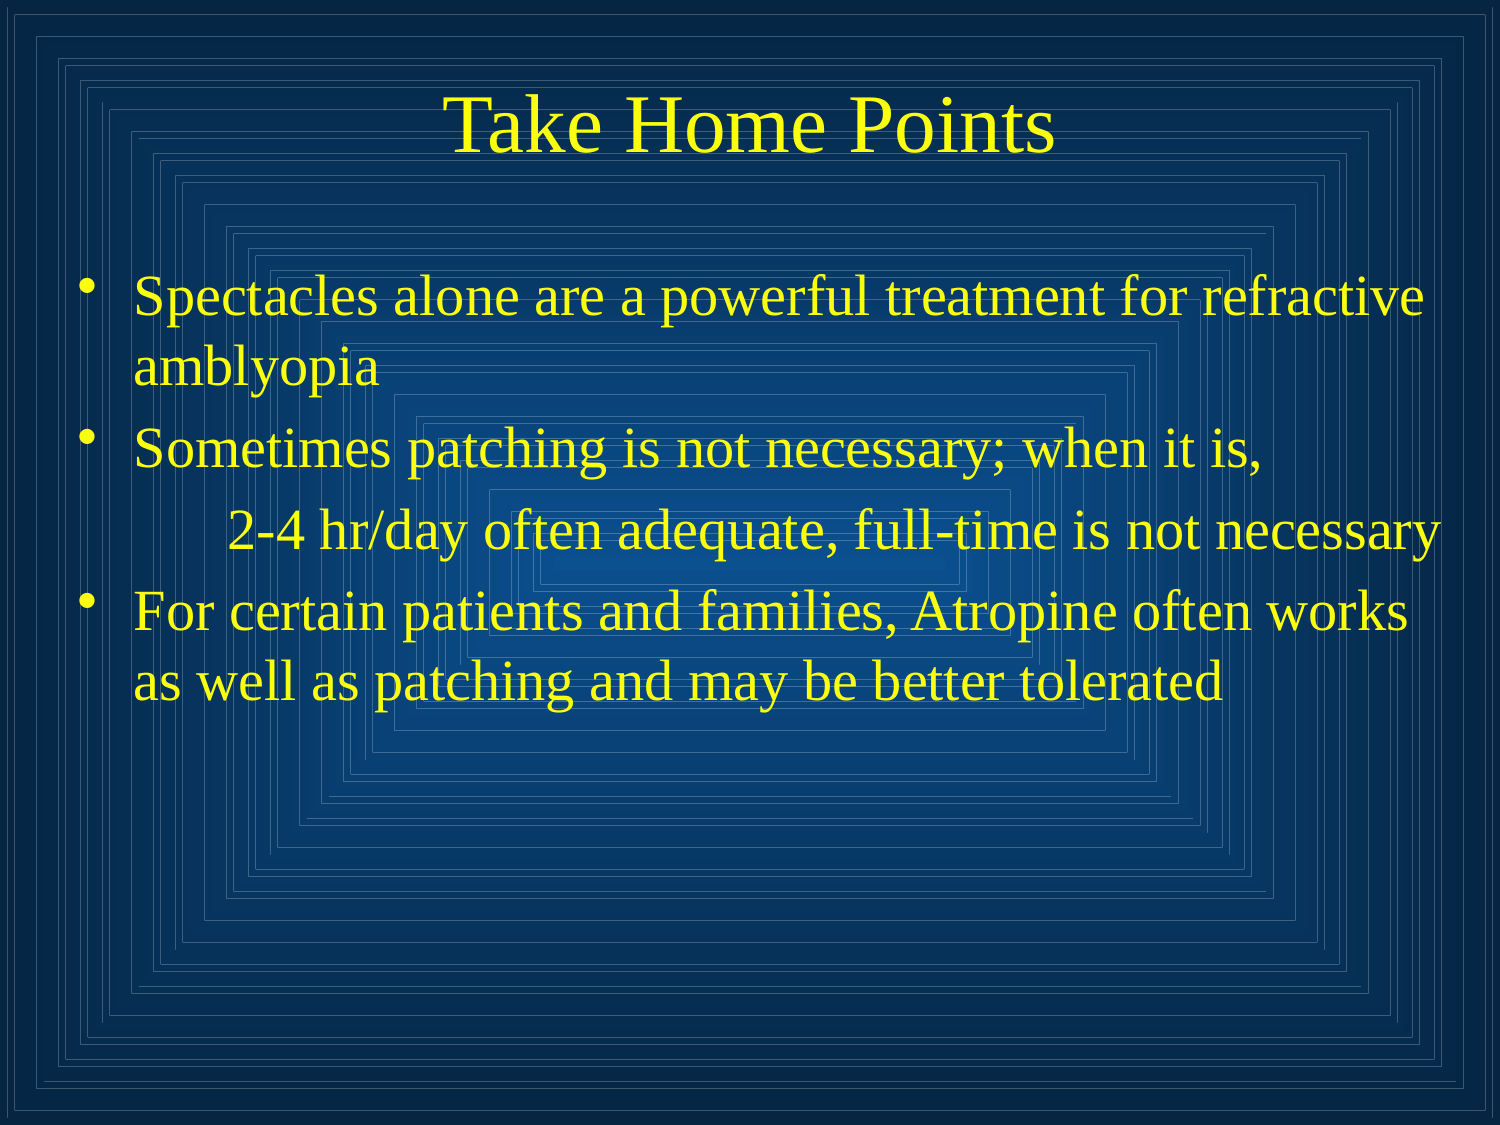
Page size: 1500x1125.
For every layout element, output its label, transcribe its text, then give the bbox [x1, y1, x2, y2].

list Spectacles alone are a powerful treatment for refractive amblyopia Sometimes patching is not necessary; when it is, 2-4 hr/day often adequate, full-time is not necessary For certain patients and families, Atropine often works as well as patching and may be better tolerated [62, 249, 1463, 1038]
title Take Home Points [112, 24, 1388, 213]
